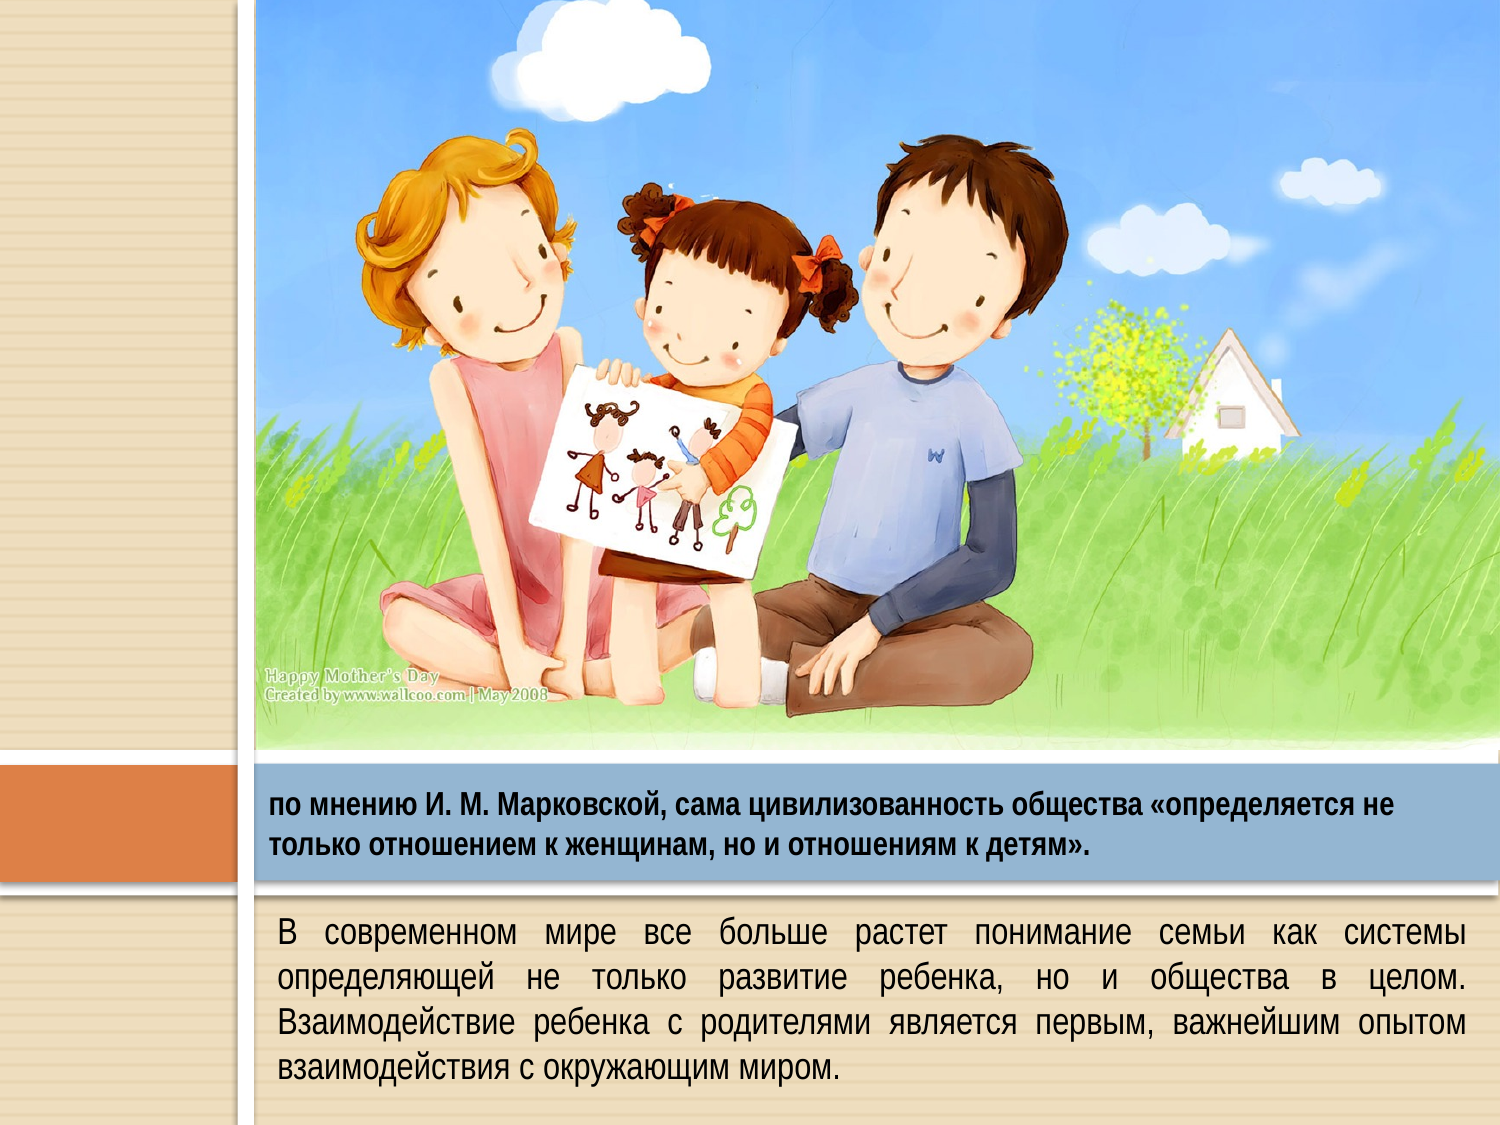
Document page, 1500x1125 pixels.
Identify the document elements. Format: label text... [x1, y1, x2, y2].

text_box по мнению И. М. Марковской, сама цивилизованность общества «определяется не только отношением к женщинам, но и отношениям к детям». [253, 775, 1500, 870]
list В современном мире все больше растет понимание семьи как системы определяющей не только развитие ребенка, но и общества в целом. Взаимодействие ребенка с родителями является первым, важнейшим опытом взаимодействия с окружающим миром. [262, 900, 1483, 1106]
picture [255, 0, 1500, 750]
